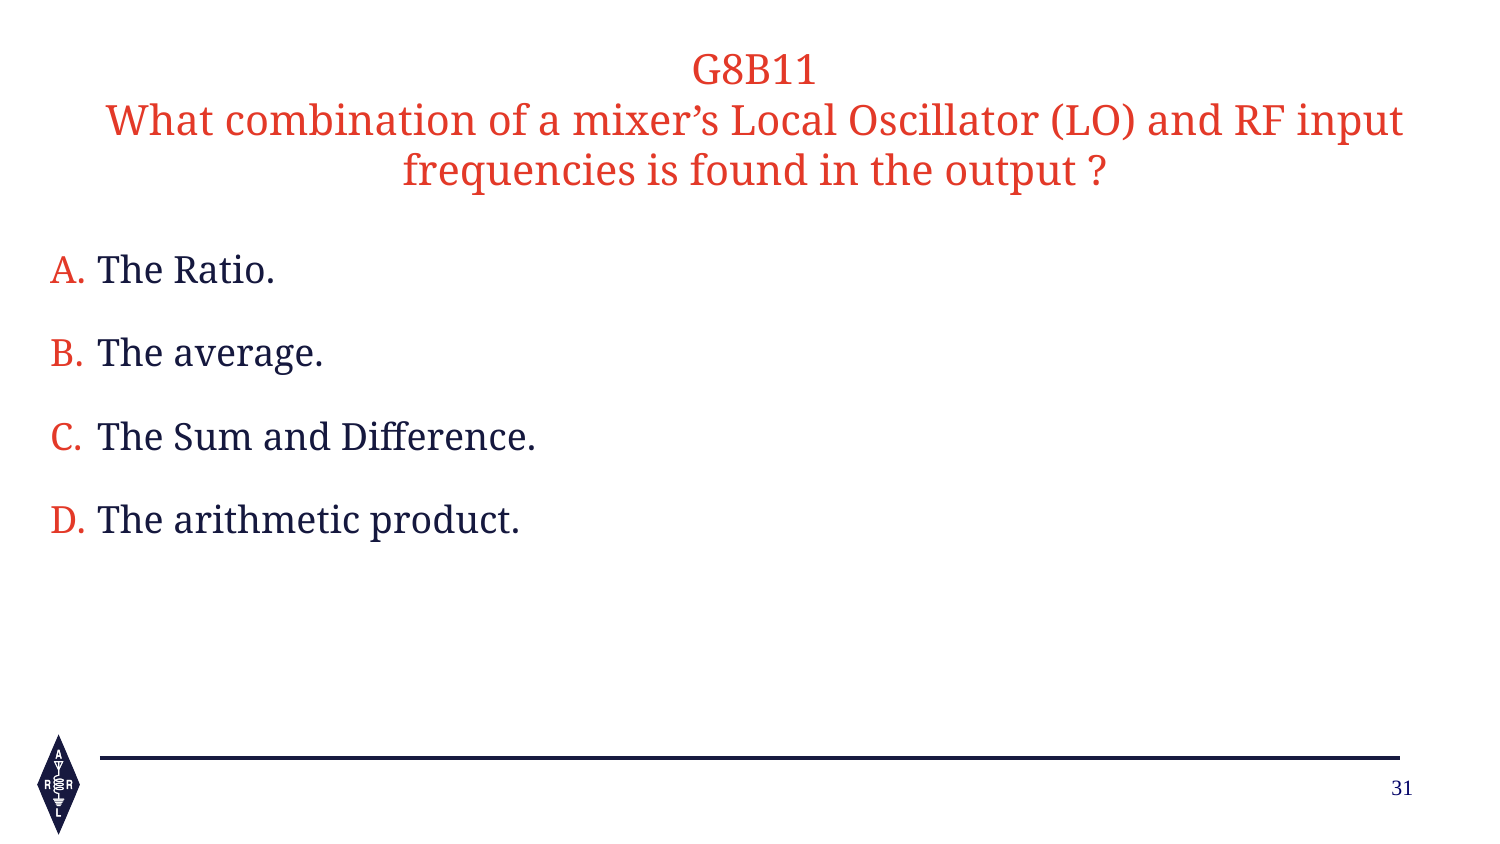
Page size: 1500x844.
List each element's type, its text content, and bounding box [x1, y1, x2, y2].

text_box The Ratio. The average. The Sum and Difference. The arithmetic product. [50, 217, 649, 668]
text_box 31 [1074, 768, 1425, 827]
picture [37, 734, 80, 835]
text_box G8B11 What combination of a mixer’s Local Oscillator (LO) and RF input frequencies is found in the output ? [18, 37, 1492, 195]
